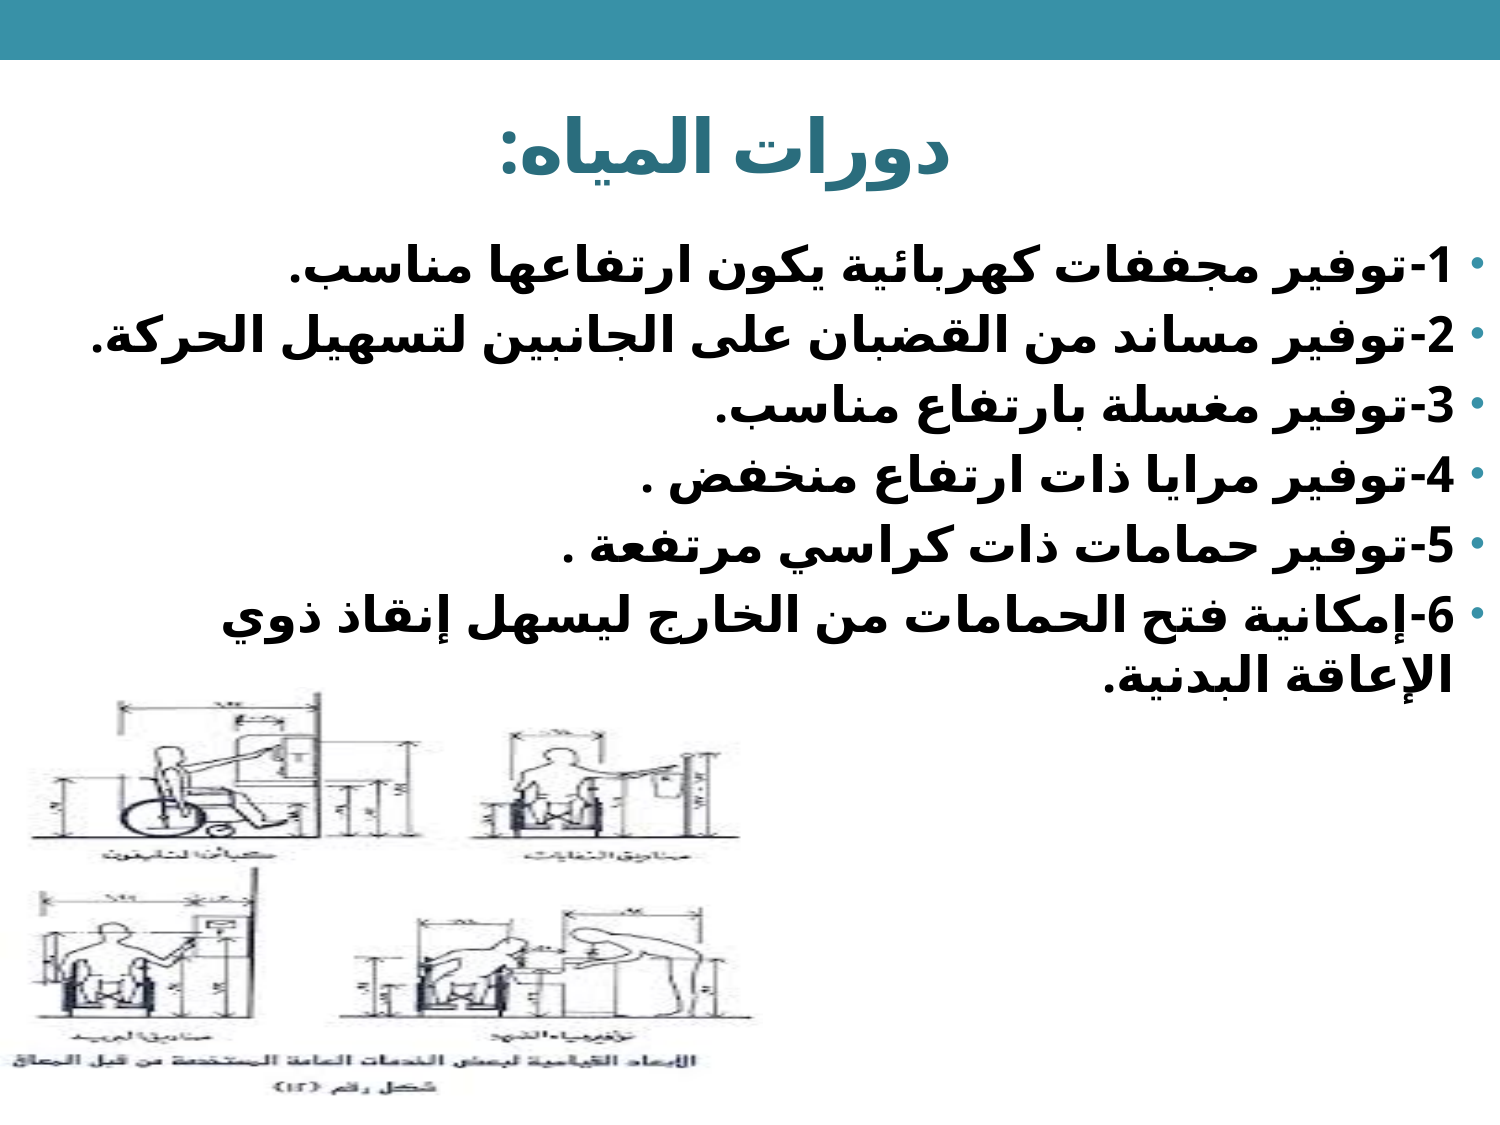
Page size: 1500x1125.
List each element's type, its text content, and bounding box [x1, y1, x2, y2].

picture [0, 687, 763, 1105]
list 1-توفير مجففات كهربائية يكون ارتفاعها مناسب. 2-توفير مساند من القضبان على الجانبين لتسهيل الحركة. 3-توفير مغسلة بارتفاع مناسب. 4-توفير مرايا ذات ارتفاع منخفض . 5-توفير حمامات ذات كراسي مرتفعة . 6-إمكانية فتح الحمامات من الخارج ليسهل إنقاذ ذوي الإعاقة البدنية. [62, 224, 1500, 763]
title دورات المياه: [50, 62, 1400, 225]
